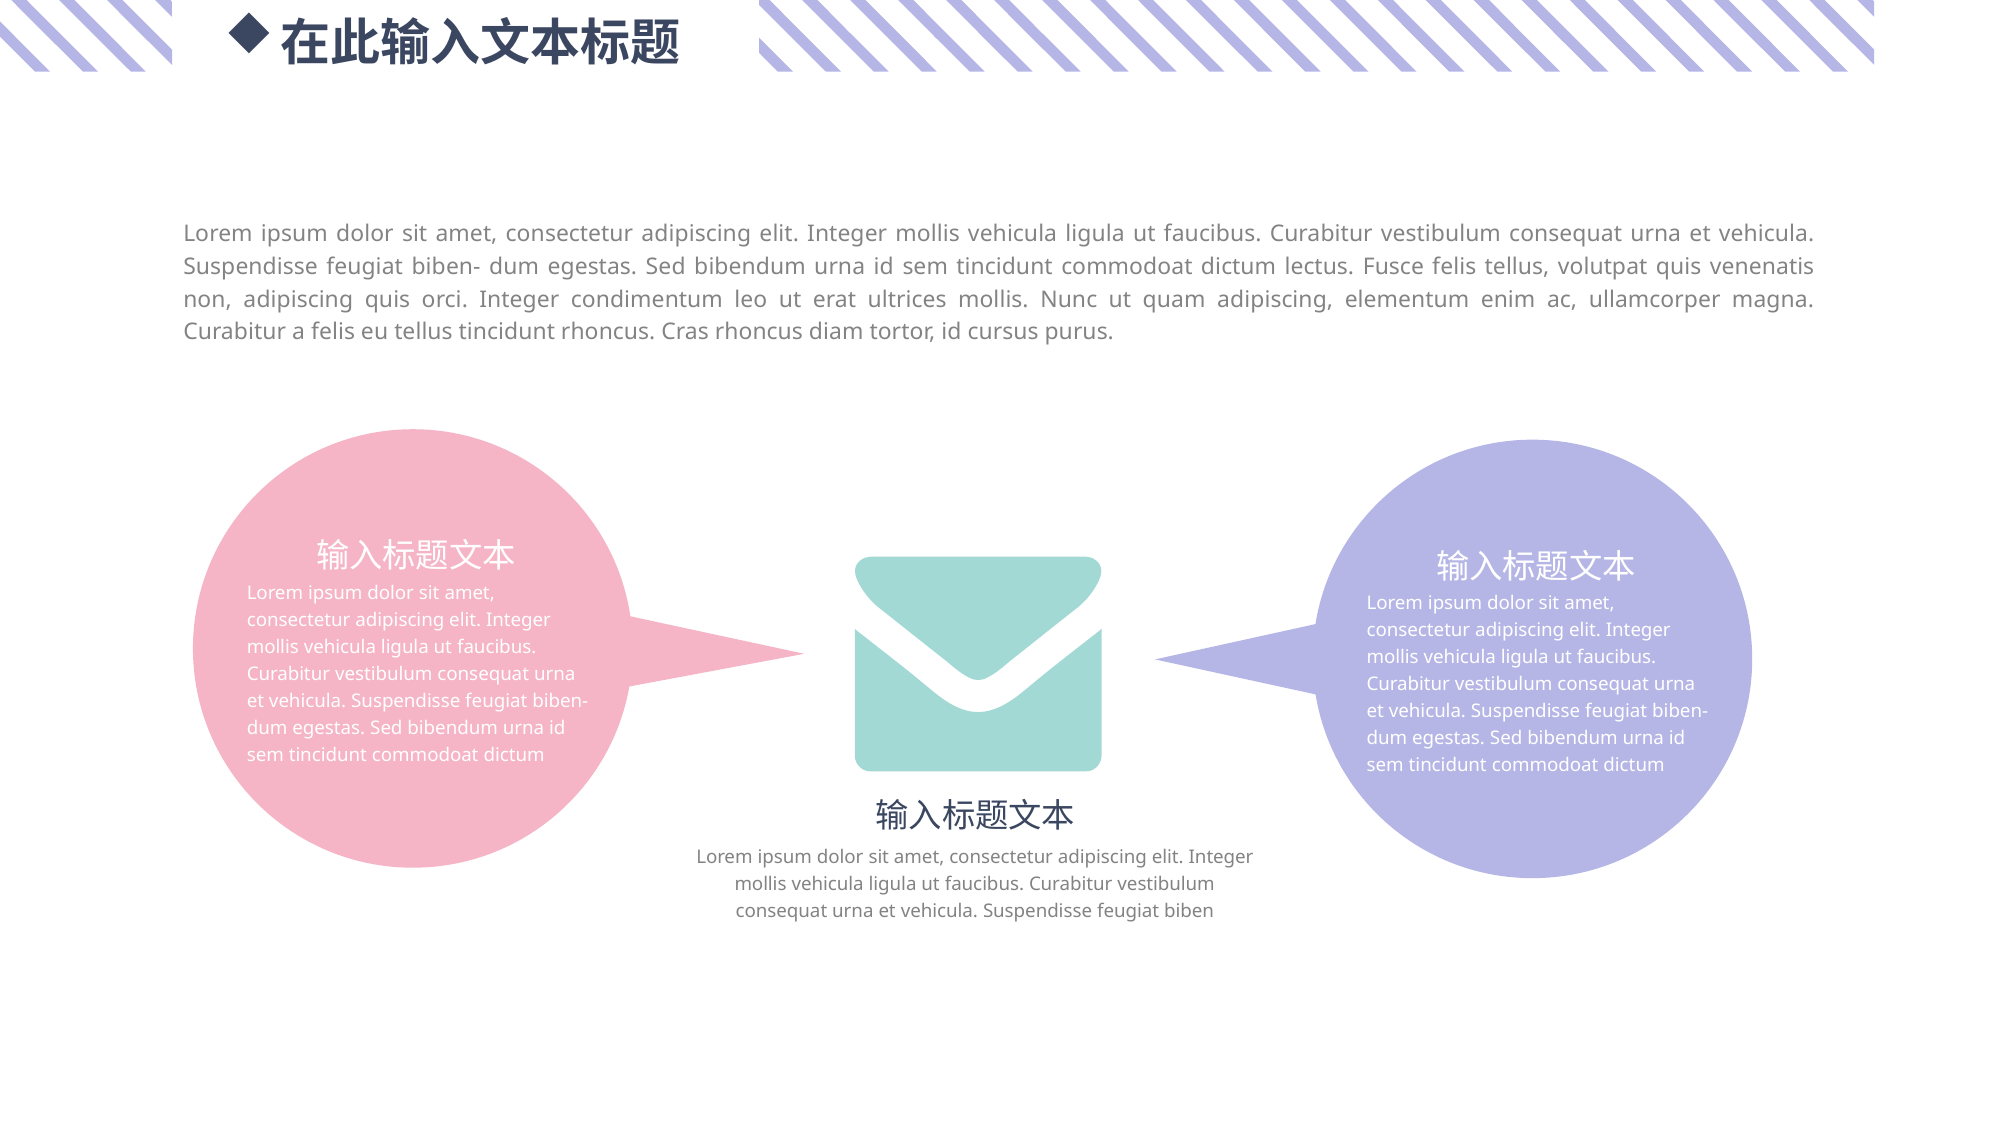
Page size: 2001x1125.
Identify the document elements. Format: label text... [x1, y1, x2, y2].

text_box Lorem ipsum dolor sit amet, consectetur adipiscing elit. Integer mollis vehicula ligula ut faucibus. Curabitur vestibulum consequat urna et vehicula. Suspendisse feugiat biben- dum egestas. Sed bibendum urna id sem tincidunt commodoat dictum lectus. Fusce felis tellus, volutpat quis venenatis non, adipiscing quis orci. Integer condimentum leo ut erat ultrices mollis. Nunc ut quam adipiscing, elementum enim ac, ullamcorper magna. Curabitur a felis eu tellus tincidunt rhoncus. Cras rhoncus diam tortor, id cursus purus. [183, 212, 1817, 291]
text_box Lorem ipsum dolor sit amet, consectetur adipiscing elit. Integer mollis vehicula ligula ut faucibus. Curabitur vestibulum consequat urna et vehicula. Suspendisse feugiat biben [687, 890, 1262, 918]
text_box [192, 428, 1753, 879]
text_box 在此输入文本标题 [209, 2, 759, 78]
